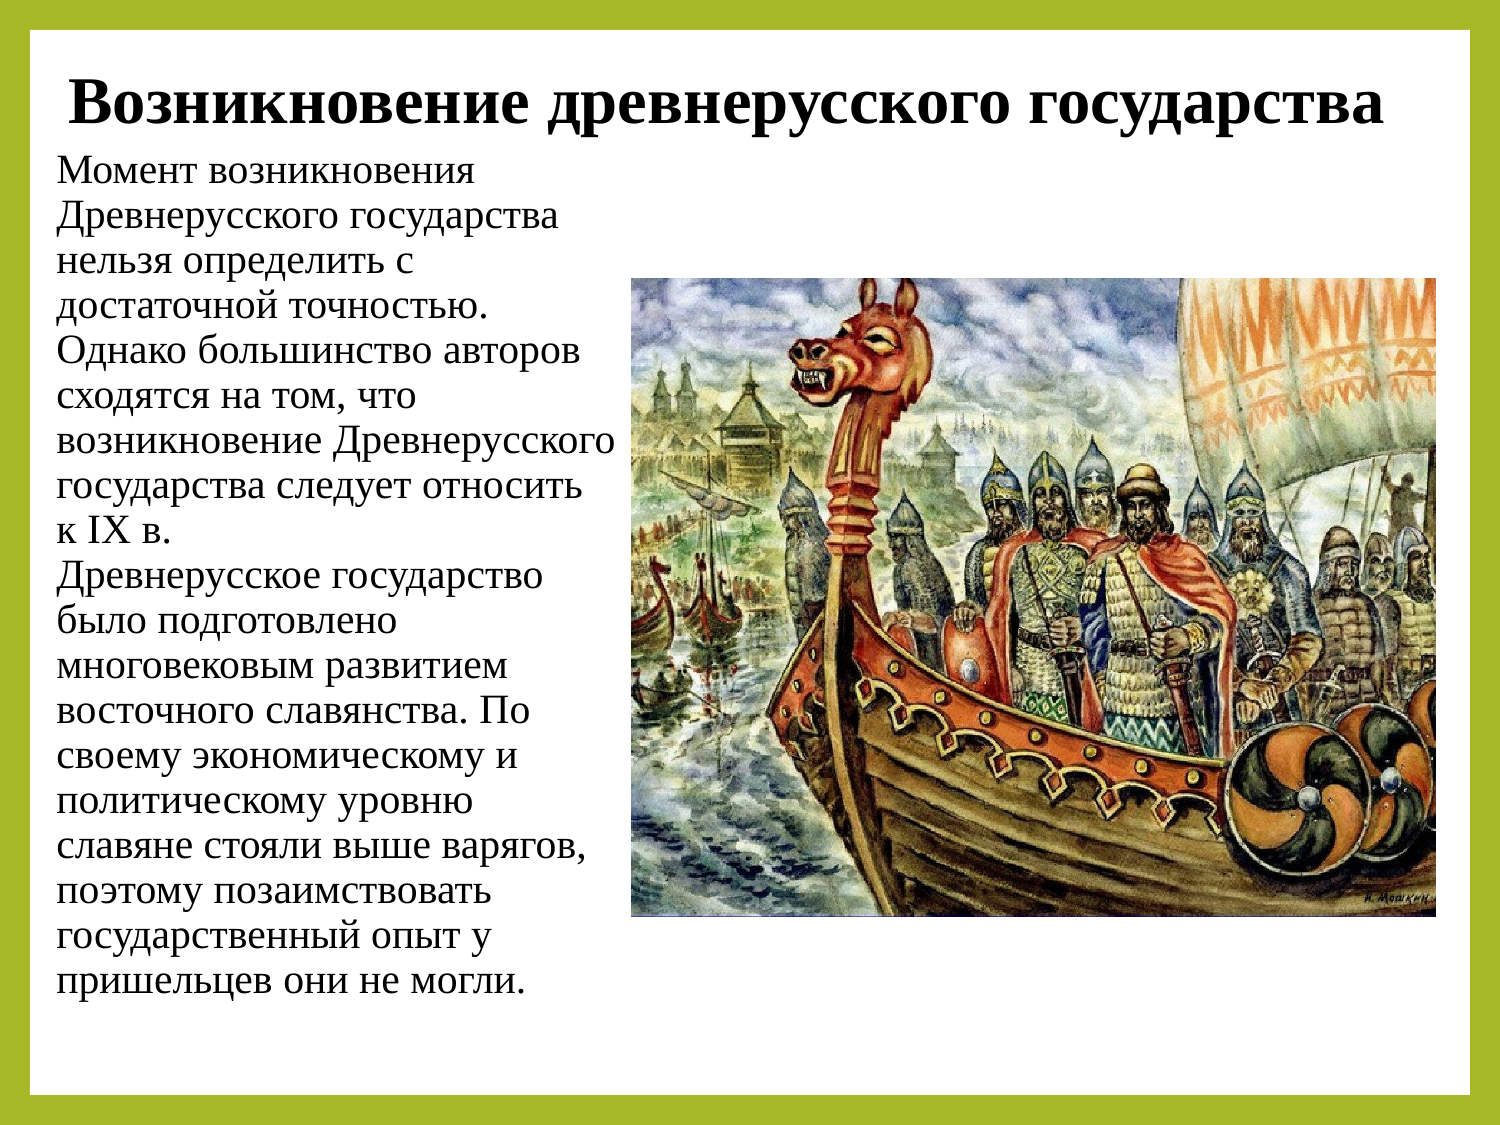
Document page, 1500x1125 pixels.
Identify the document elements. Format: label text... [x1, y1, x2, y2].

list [631, 278, 1436, 918]
title Возникновение древнерусского государства [53, 42, 1459, 161]
list Момент возникновения Древнерусского государства нельзя определить с достаточной точностью. Однако большинство авторов сходятся на том, что возникновение Древнерусского государства следует относить к IX в. Древнерусское государство было подготовлено многовековым развитием восточного славянства. По своему экономическому и политическому уровню славяне стояли выше варягов, поэтому позаимствовать государственный опыт у пришельцев они не могли. [41, 172, 632, 1024]
